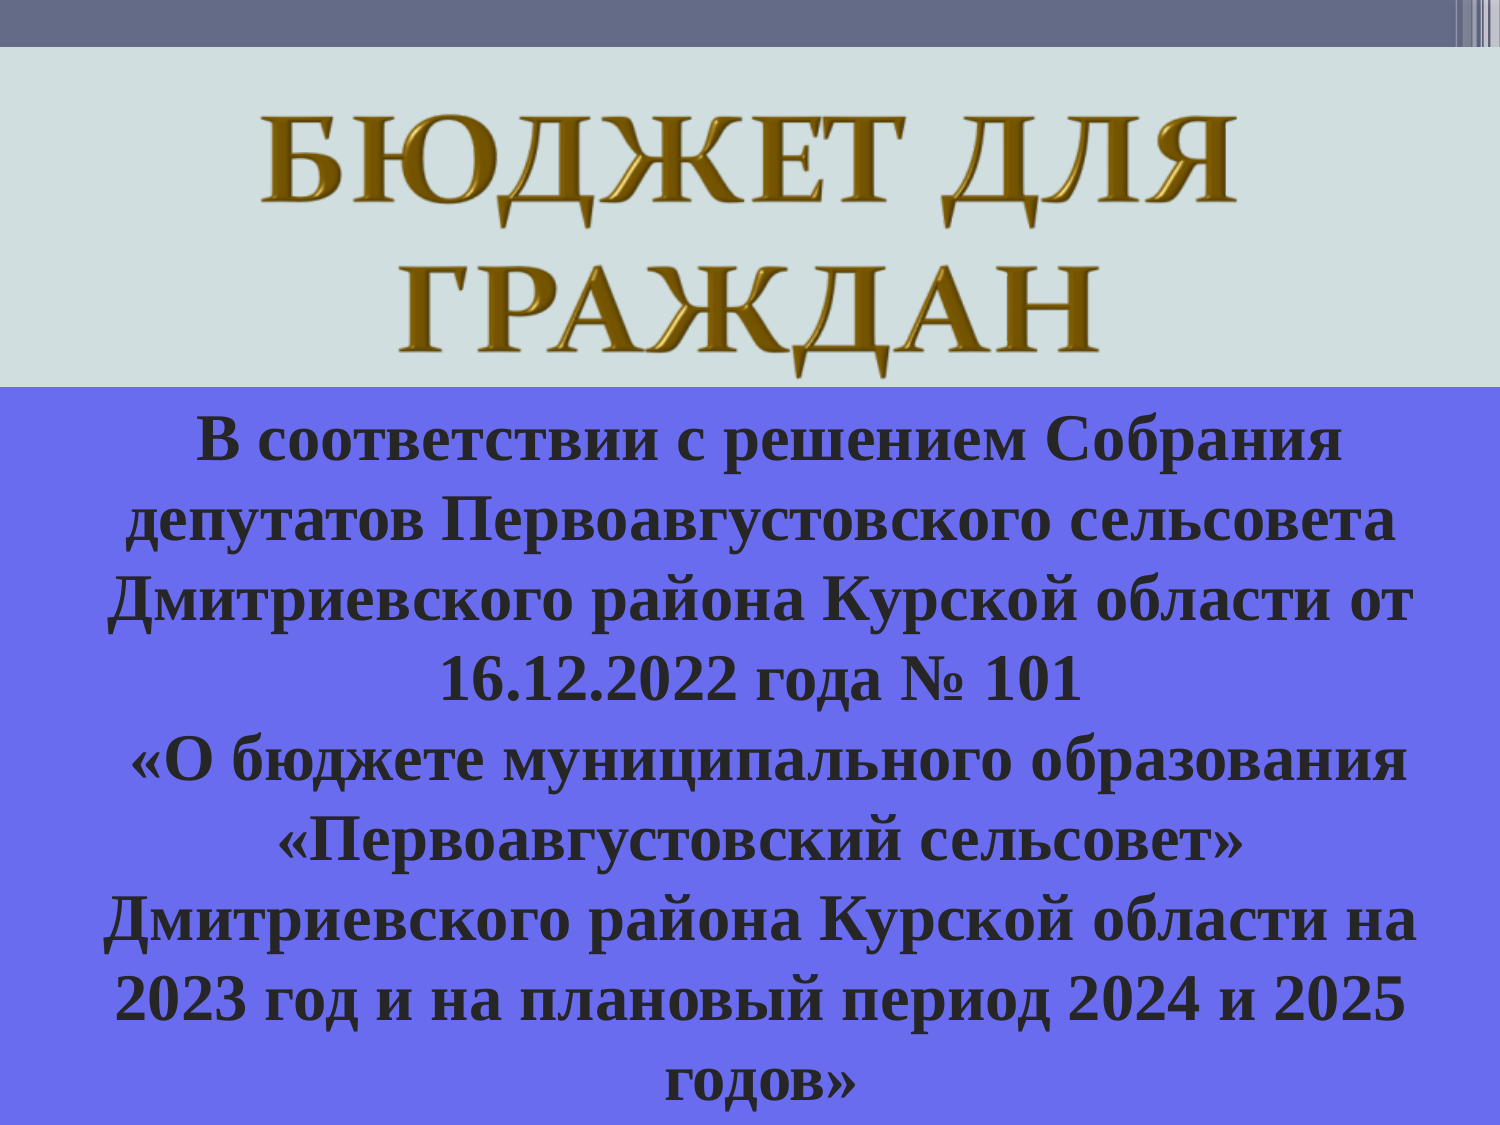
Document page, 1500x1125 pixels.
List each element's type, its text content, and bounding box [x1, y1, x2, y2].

text_box В соответствии с решением Собрания депутатов Первоавгустовского сельсовета Дмитриевского района Курской области от 16.12.2022 года № 101 «О бюджете муниципального образования «Первоавгустовский сельсовет» Дмитриевского района Курской области на 2023 год и на плановый период 2024 и 2025 годов» [70, 395, 1454, 1125]
picture [0, 46, 1500, 387]
